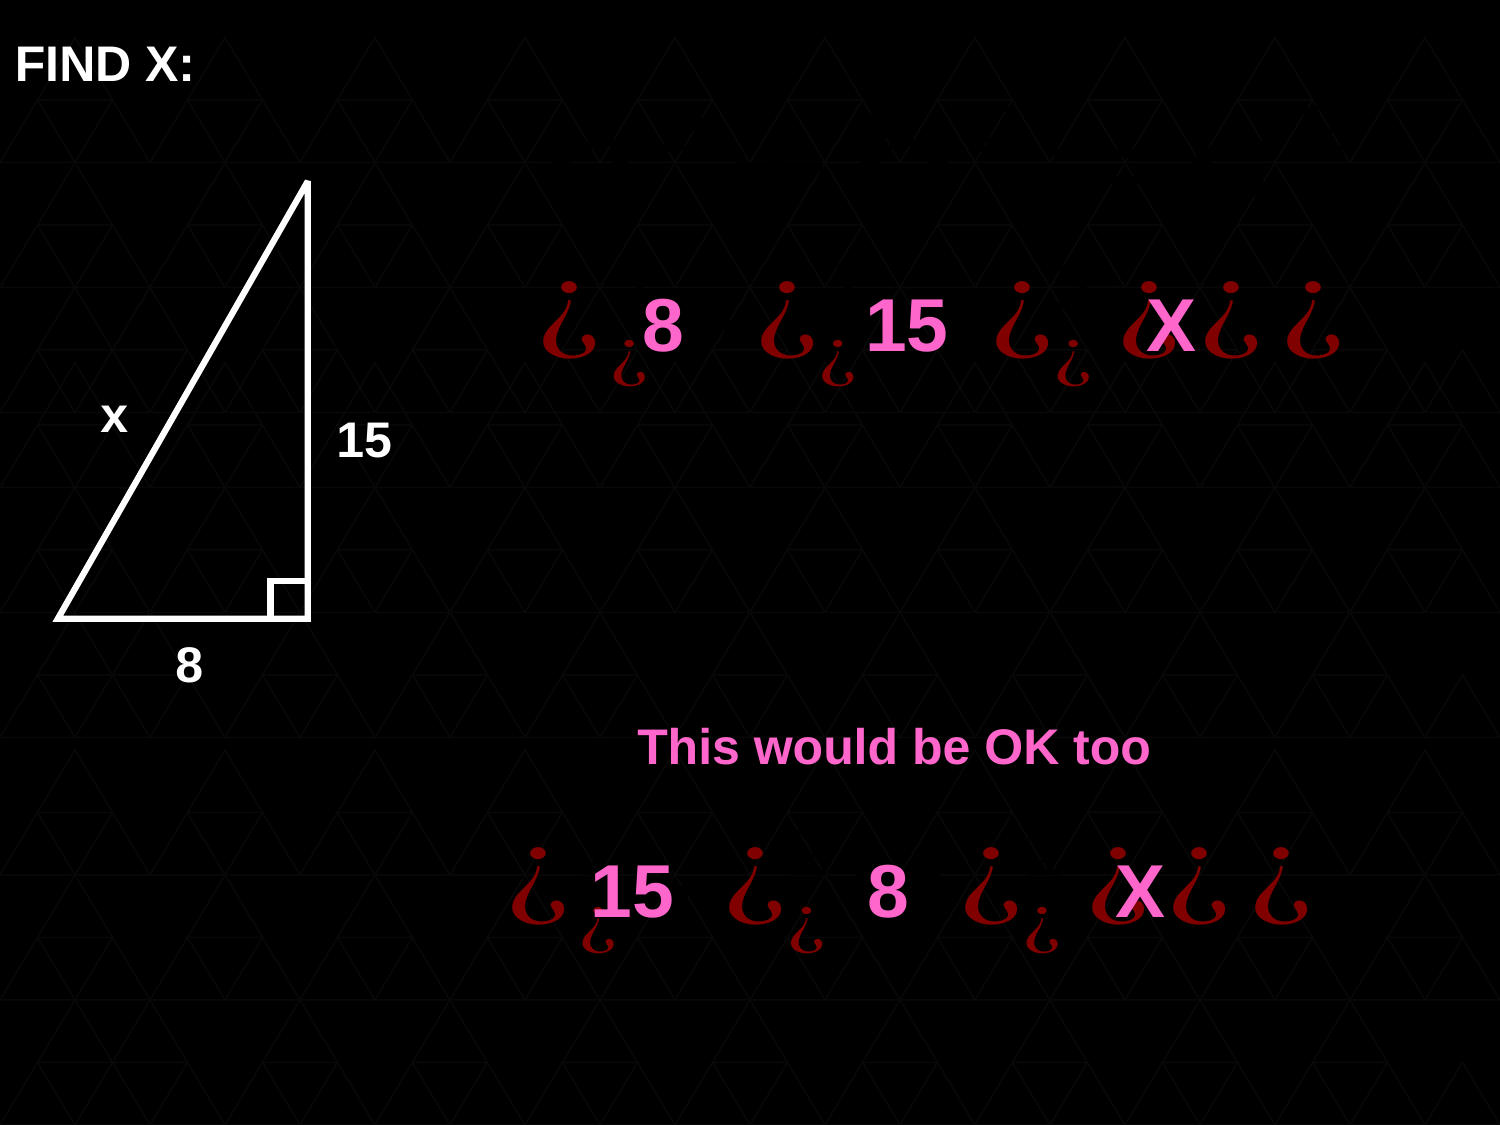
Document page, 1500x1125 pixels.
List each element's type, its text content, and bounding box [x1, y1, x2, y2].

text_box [57, 180, 309, 619]
text_box This would be OK too [622, 707, 1167, 782]
text_box X [1132, 268, 1212, 374]
text_box 8 [853, 835, 925, 940]
text_box 15 [312, 393, 421, 482]
text_box 8 [132, 627, 246, 707]
text_box 15 [575, 835, 689, 940]
text_box FIND X: [0, 5, 1500, 119]
text_box X [1100, 835, 1181, 940]
text_box 8 [628, 268, 700, 374]
text_box 15 [850, 268, 964, 374]
